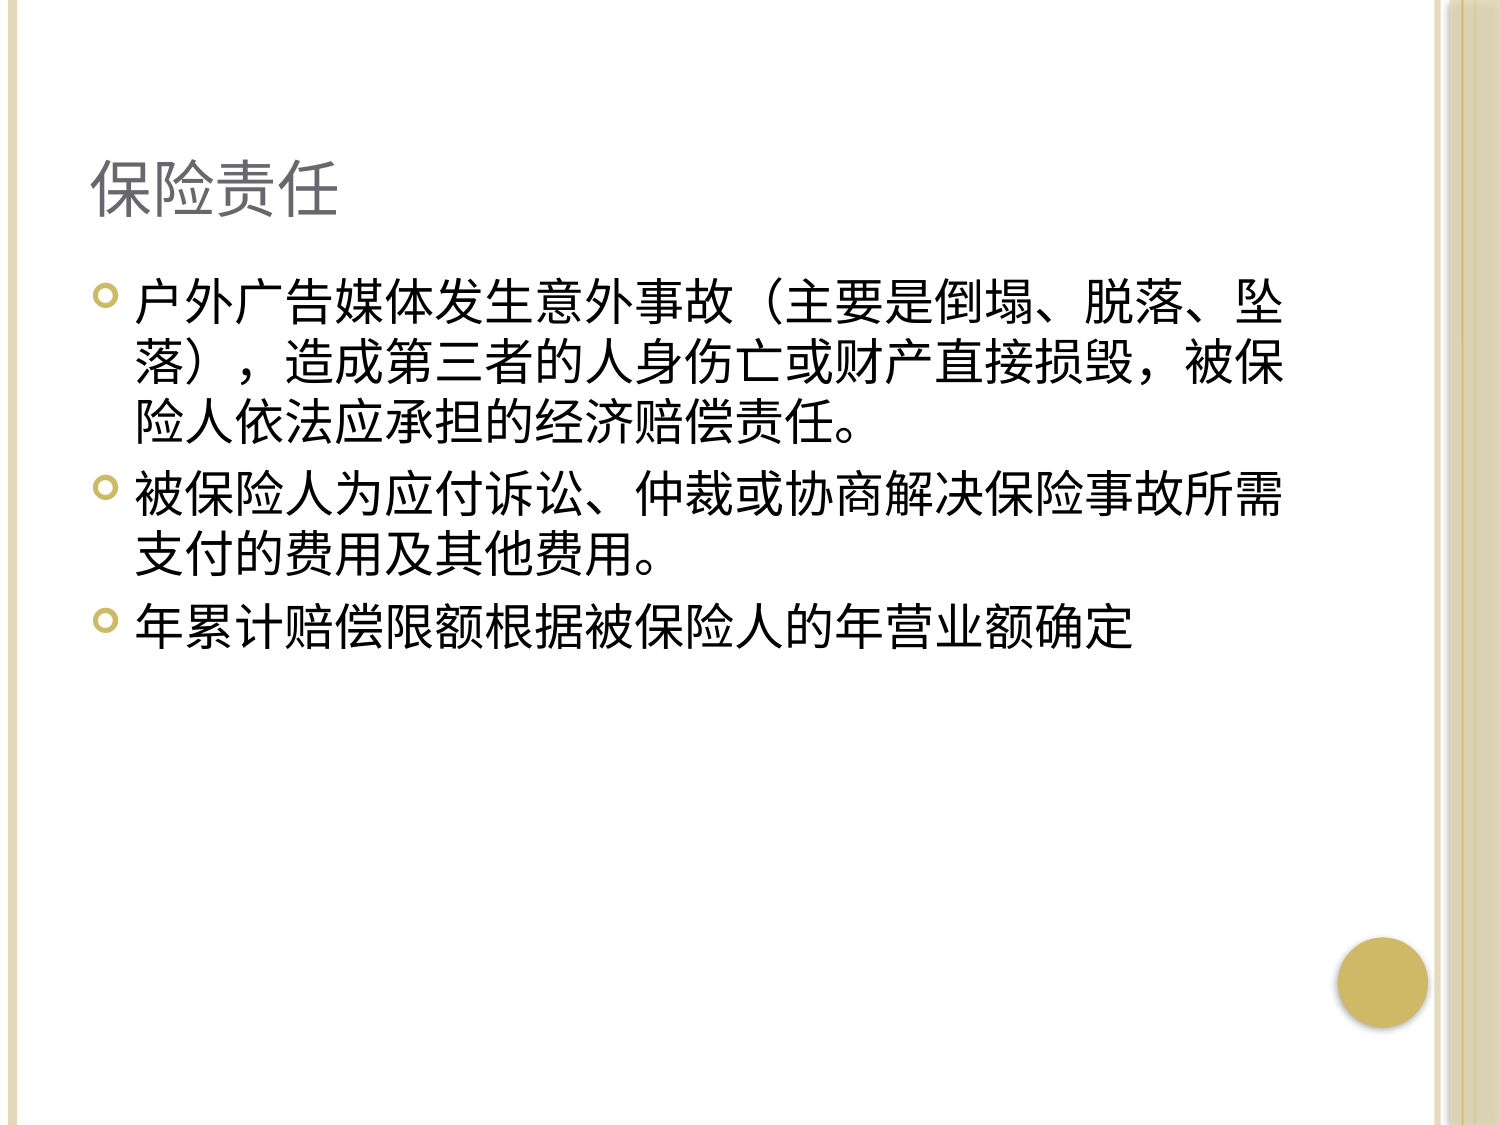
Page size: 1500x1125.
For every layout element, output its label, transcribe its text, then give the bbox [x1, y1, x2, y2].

title 保险责任 [75, 45, 1300, 233]
list 户外广告媒体发生意外事故（主要是倒塌、脱落、坠落），造成第三者的人身伤亡或财产直接损毁，被保险人依法应承担的经济赔偿责任。 被保险人为应付诉讼、仲裁或协商解决保险事故所需支付的费用及其他费用。 年累计赔偿限额根据被保险人的年营业额确定 [74, 262, 1301, 1063]
